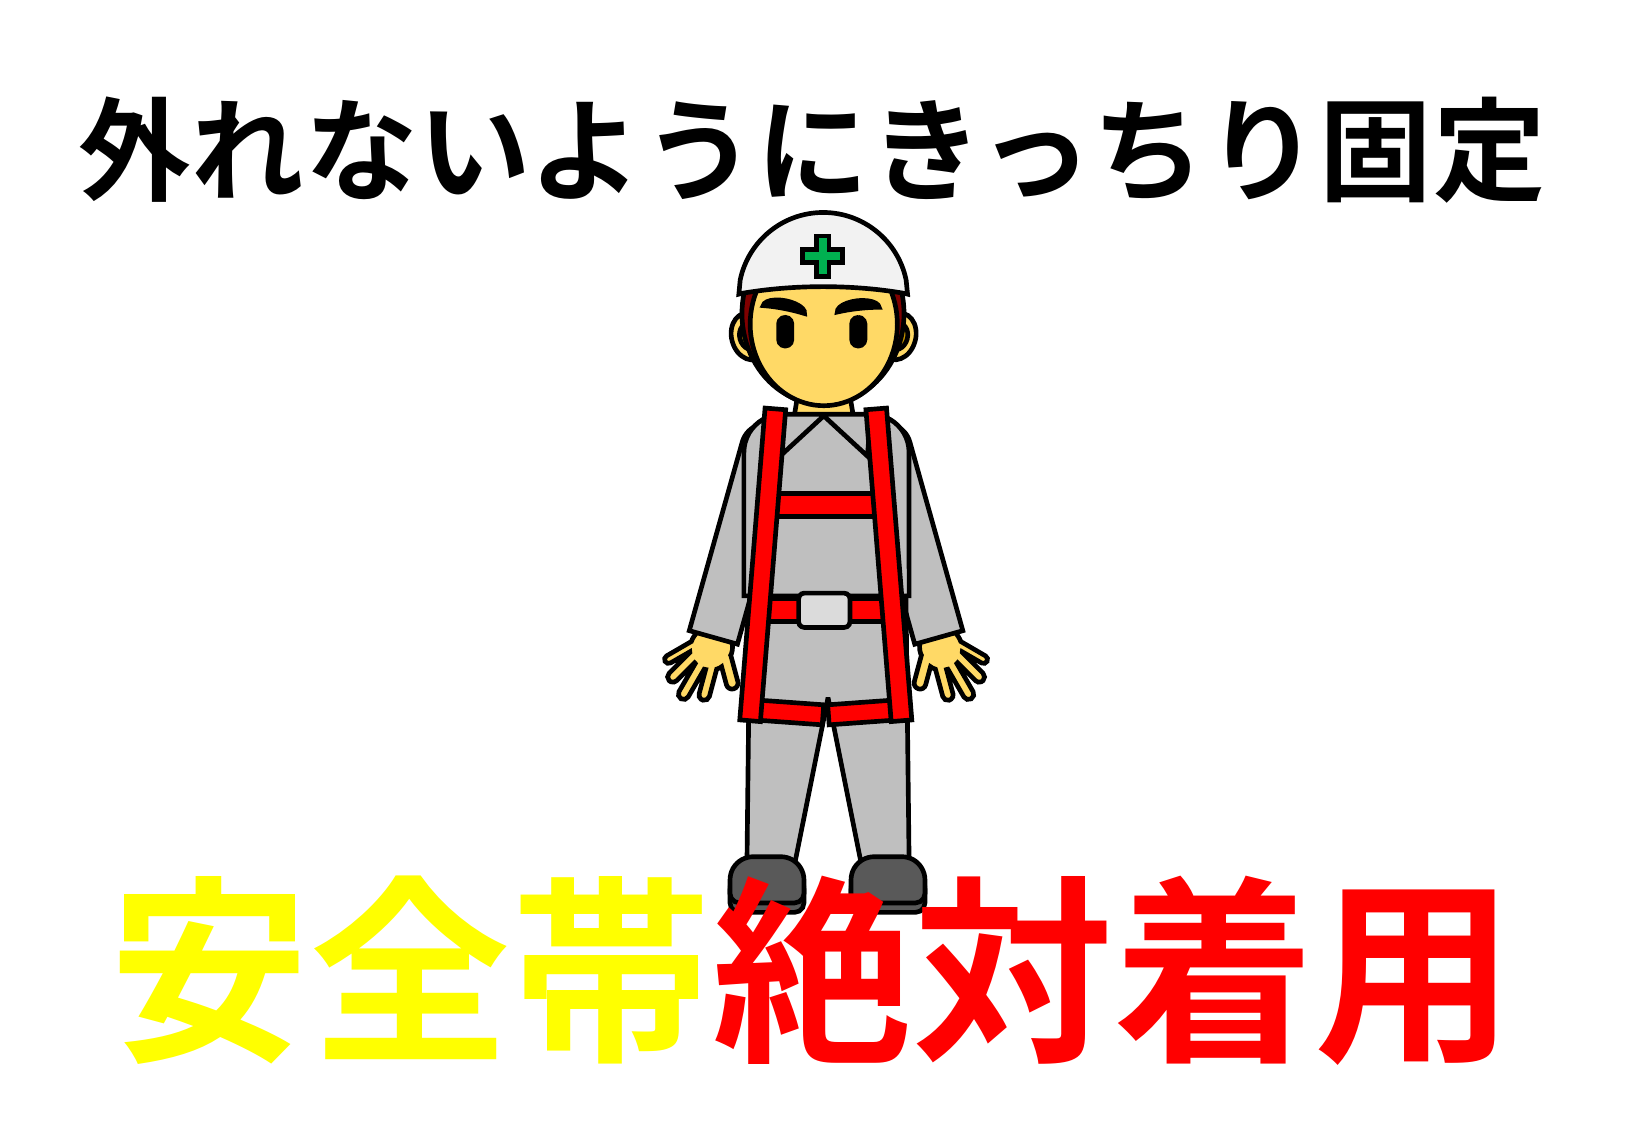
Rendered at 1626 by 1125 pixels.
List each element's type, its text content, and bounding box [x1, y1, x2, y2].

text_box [665, 212, 987, 913]
text_box 安全帯絶対着用 [0, 839, 1625, 1094]
text_box 外れないようにきっちり固定 [0, 73, 1625, 223]
